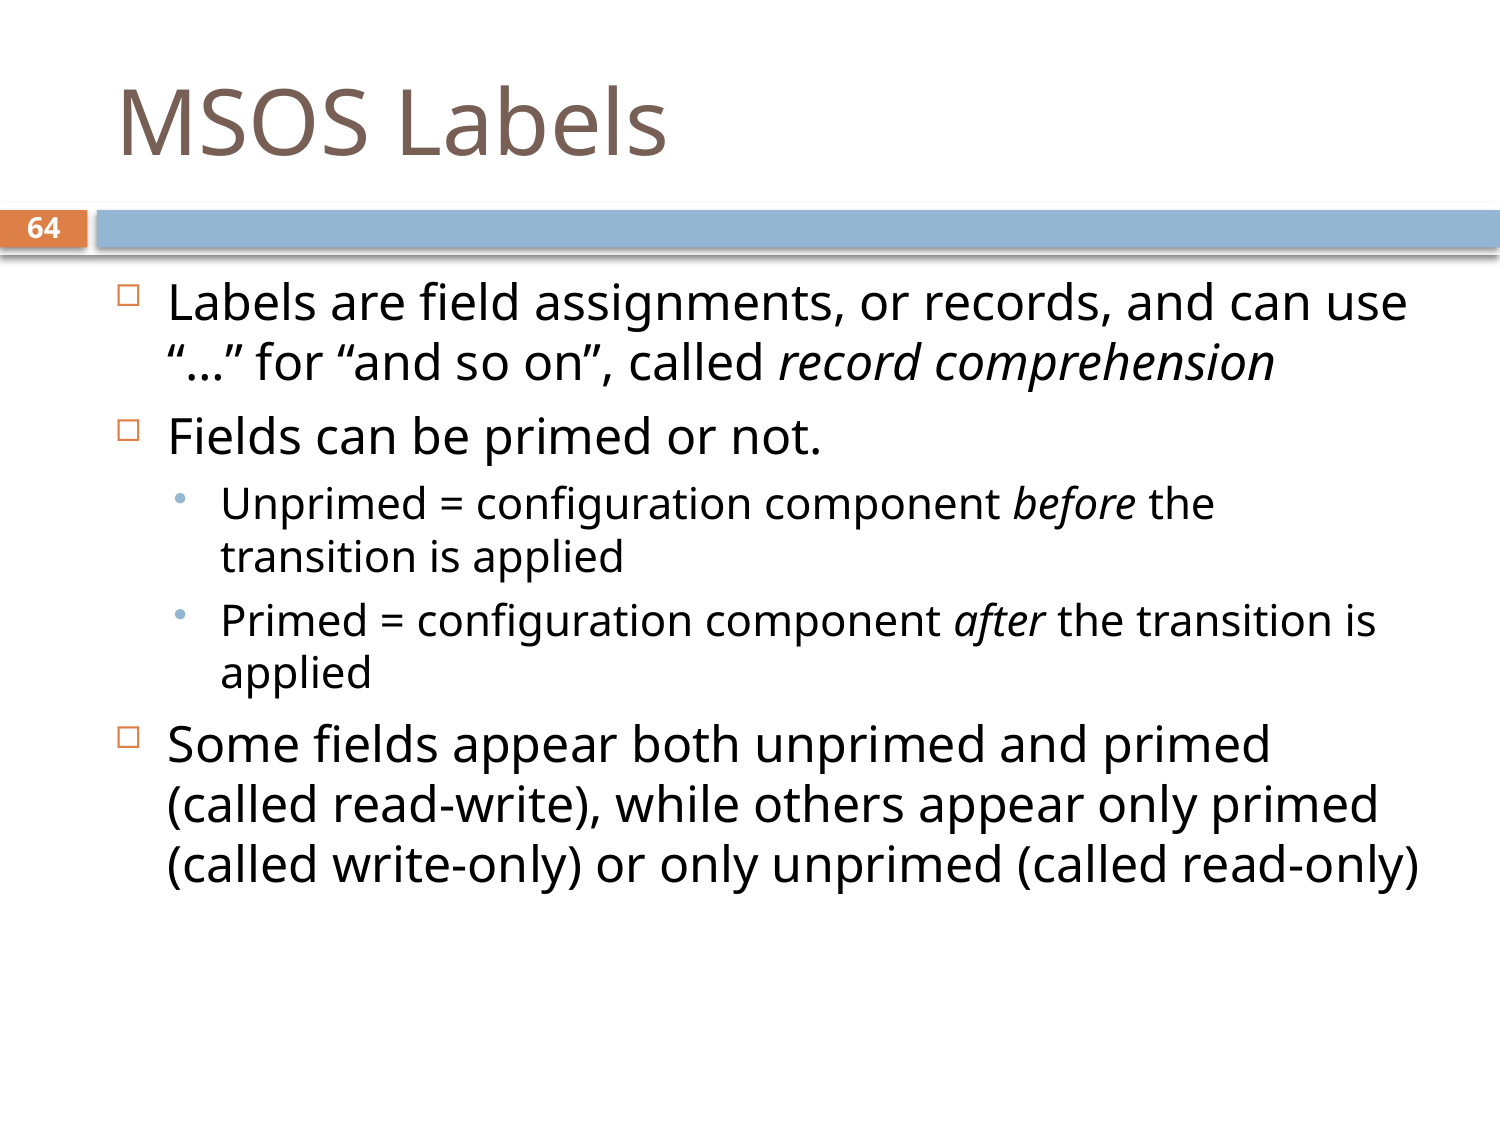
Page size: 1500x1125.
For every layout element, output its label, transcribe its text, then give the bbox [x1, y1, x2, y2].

title MSOS Labels [100, 37, 1438, 200]
slide_number 64 [0, 208, 88, 249]
list Labels are field assignments, or records, and can use “…” for “and so on”, called record comprehension Fields can be primed or not. Unprimed = configuration component before the transition is applied Primed = configuration component after the transition is applied Some fields appear both unprimed and primed (called read-write), while others appear only primed (called write-only) or only unprimed (called read-only) [100, 262, 1438, 1000]
